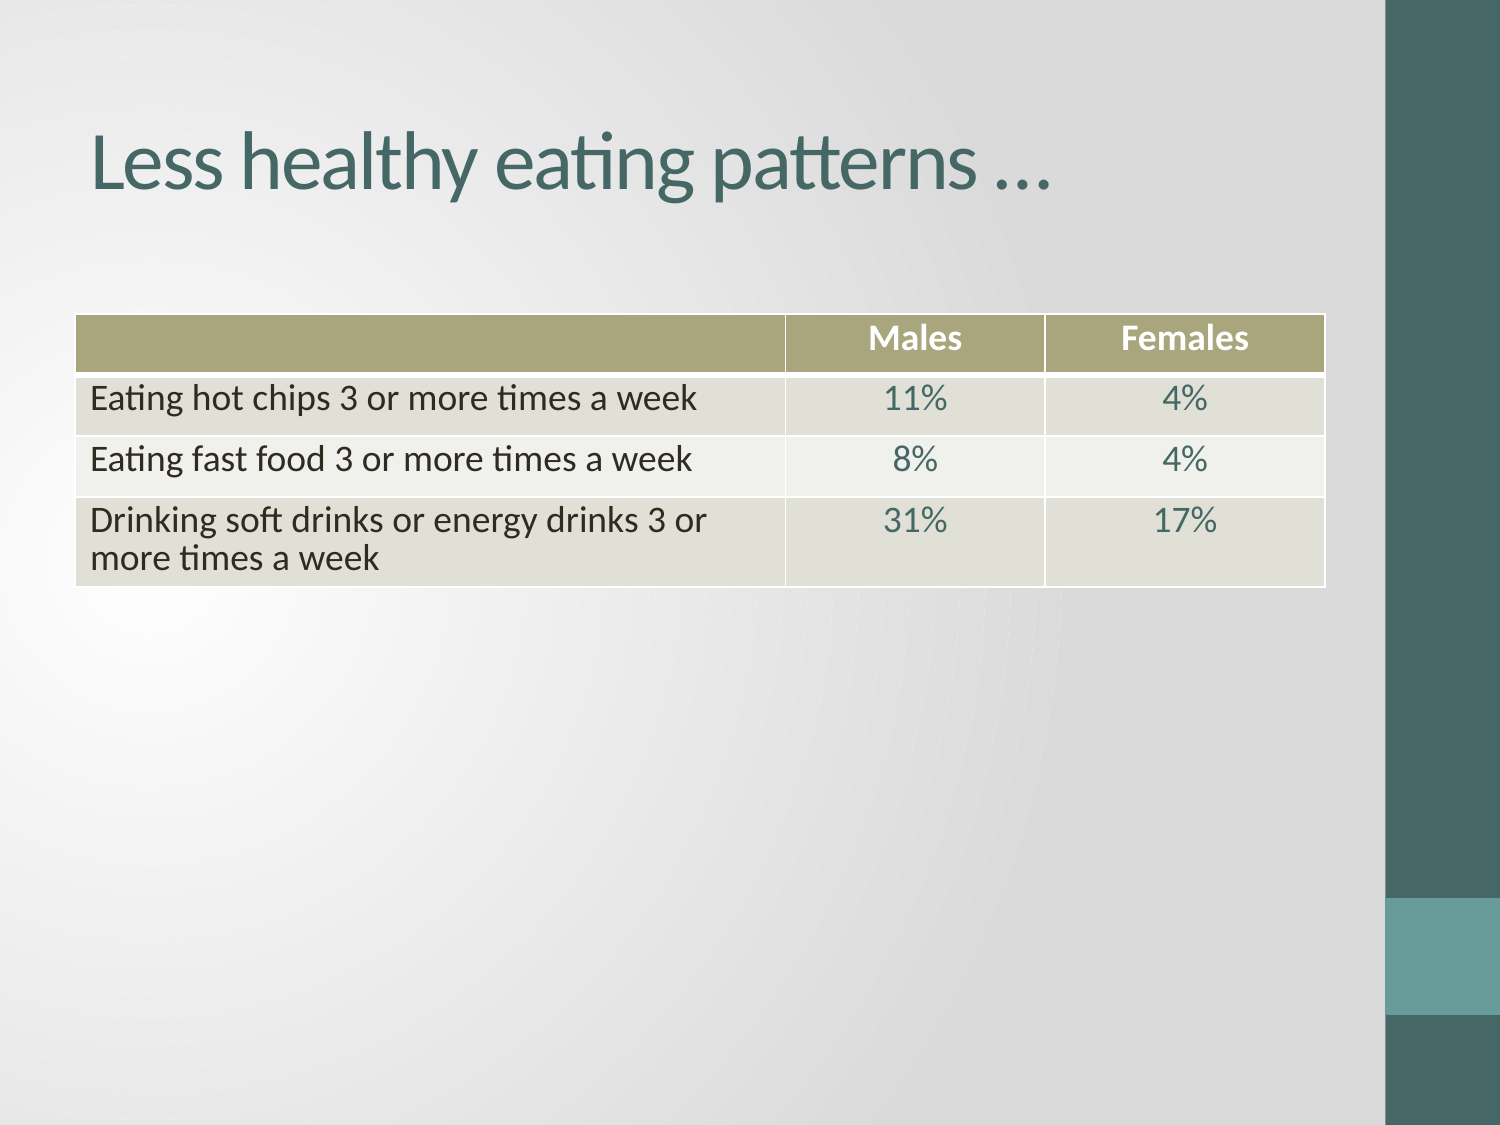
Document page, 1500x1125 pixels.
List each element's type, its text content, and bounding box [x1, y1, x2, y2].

table_cell 4% [1046, 437, 1324, 496]
title Less healthy eating patterns … [75, 45, 1325, 268]
table_header Females [1046, 315, 1324, 372]
table_cell 11% [786, 378, 1044, 435]
table_cell 4% [1046, 378, 1324, 435]
table_cell 17% [1046, 498, 1324, 586]
table_cell 8% [786, 437, 1044, 496]
table_cell Eating hot chips 3 or more times a week [76, 378, 785, 435]
table_cell Drinking soft drinks or energy drinks 3 or more times a week [76, 498, 785, 586]
table_header Males [786, 315, 1044, 372]
table_cell Eating fast food 3 or more times a week [76, 437, 785, 496]
table_cell 31% [786, 498, 1044, 586]
table_header [76, 315, 785, 372]
